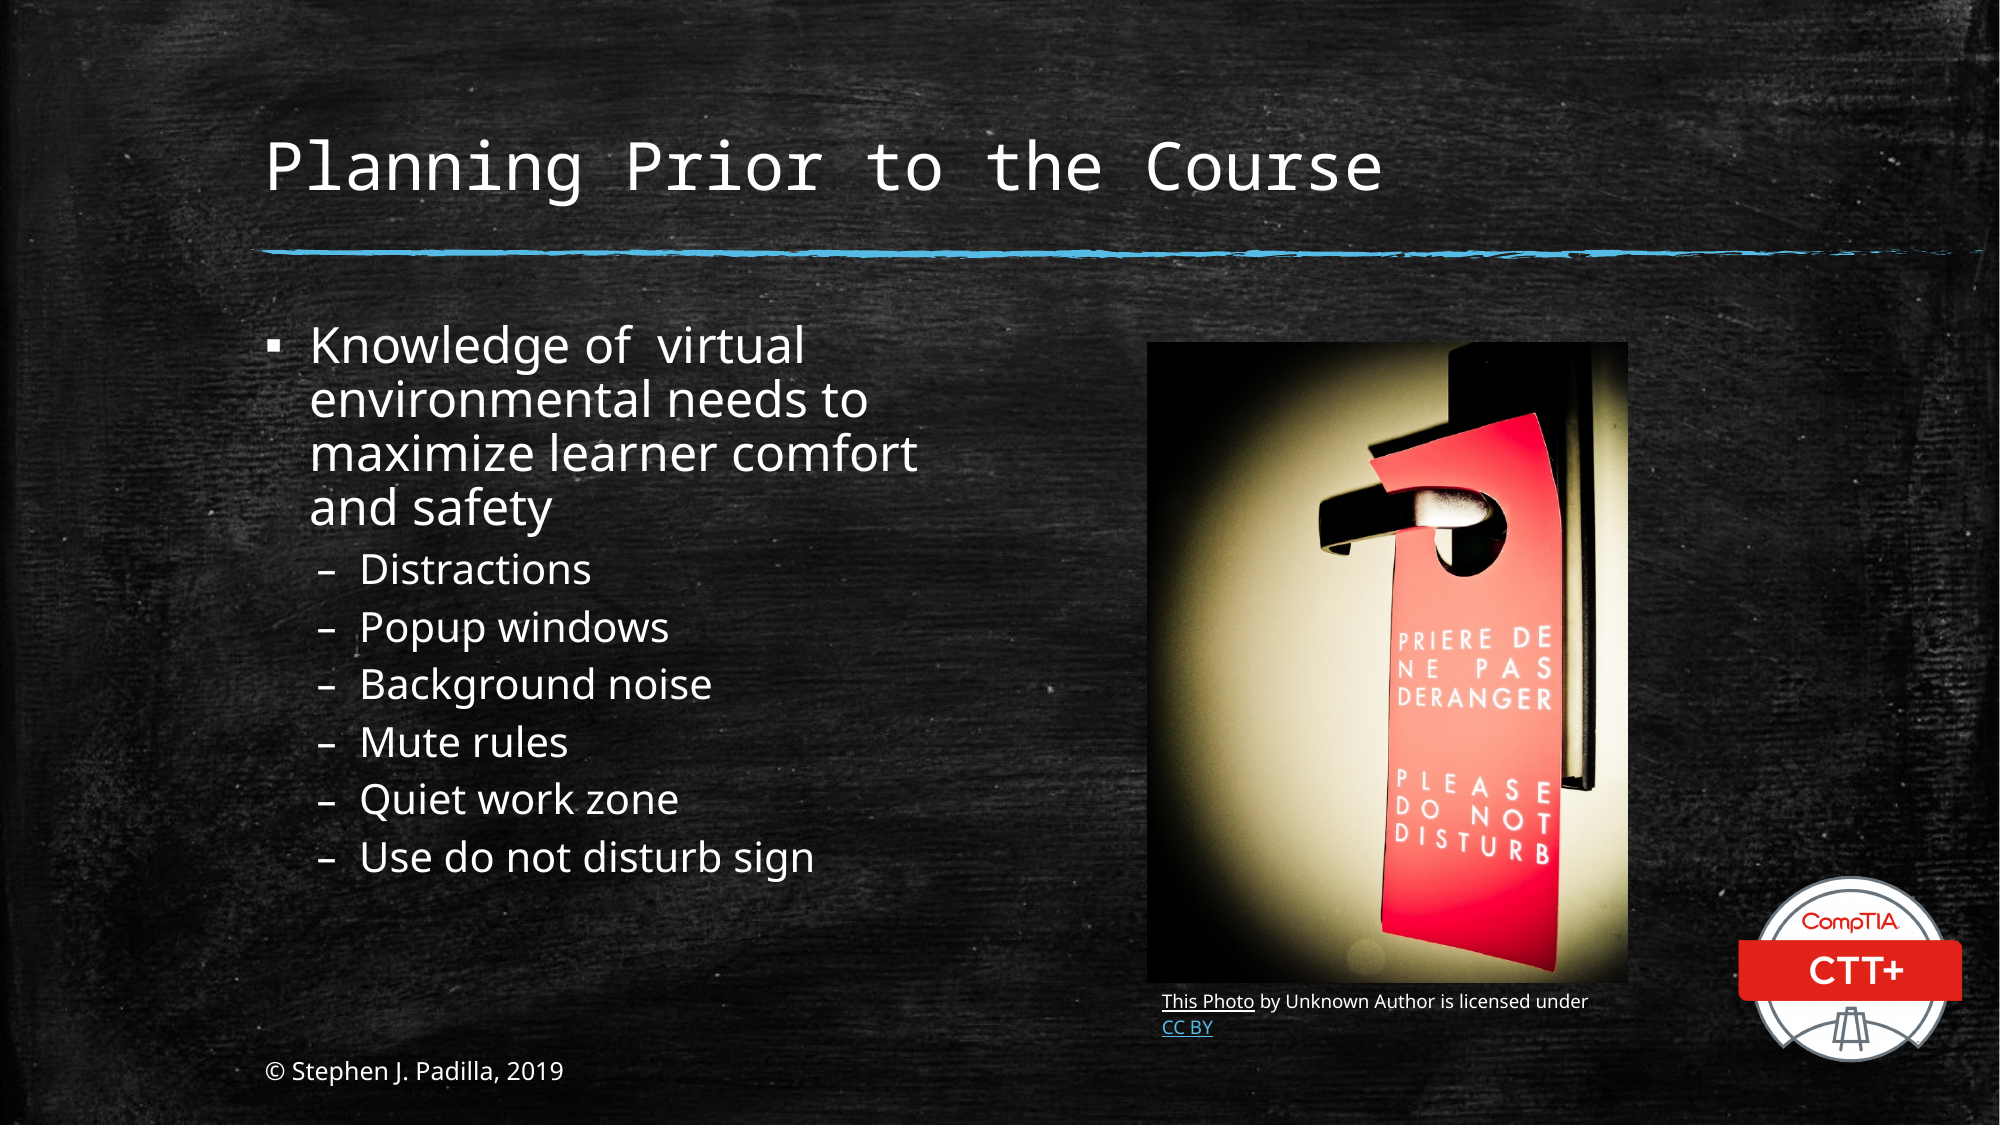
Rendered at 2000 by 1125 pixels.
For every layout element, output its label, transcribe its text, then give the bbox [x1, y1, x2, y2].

picture [1699, 824, 2000, 1125]
list Knowledge of virtual environmental needs to maximize learner comfort and safety Distractions Popup windows Background noise Mute rules Quiet work zone Use do not disturb sign [249, 312, 975, 1013]
text_box This Photo by Unknown Author is licensed under CC BY [1147, 983, 1628, 1049]
footer © Stephen J. Padilla, 2019 [249, 1050, 1288, 1096]
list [1147, 342, 1628, 983]
title Planning Prior to the Course [249, 45, 1750, 213]
